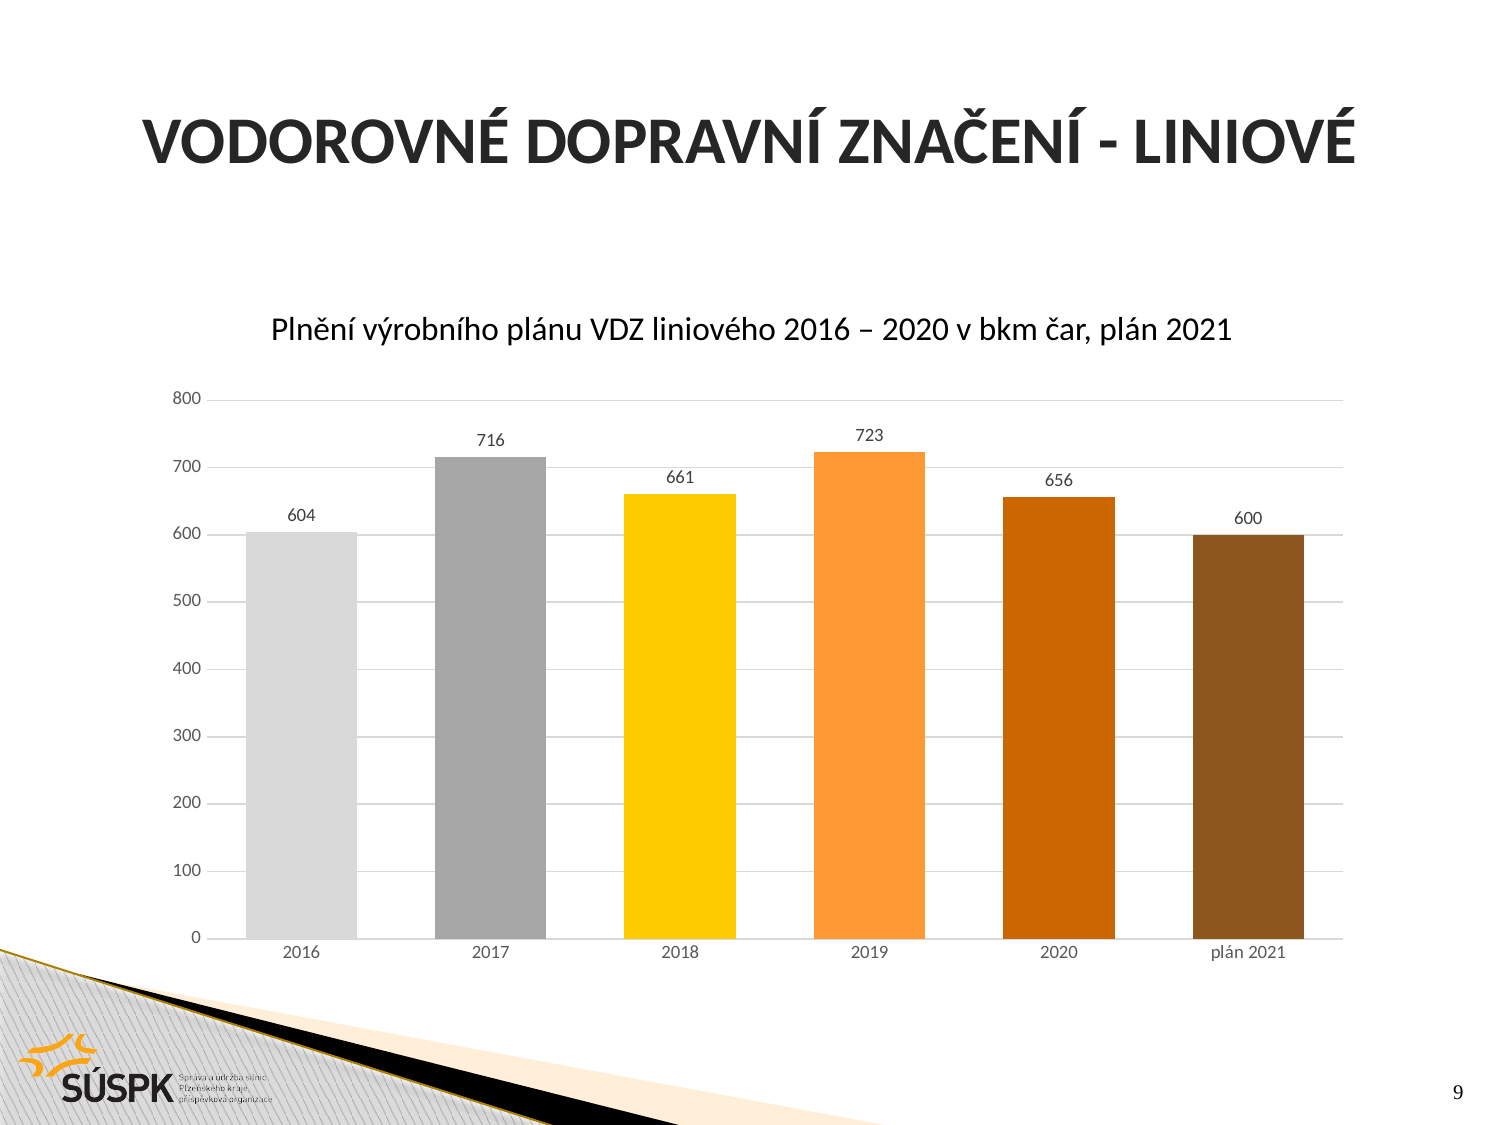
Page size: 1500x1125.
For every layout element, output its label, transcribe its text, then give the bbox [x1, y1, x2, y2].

table_header Plnění výrobního plánu VDZ liniového 2016 – 2020 v bkm čar, plán 2021 [271, 295, 1334, 348]
picture [17, 1034, 272, 1104]
title VODOROVNÉ DOPRAVNÍ ZNAČENÍ - LINIOVÉ [75, 42, 1426, 231]
slide_number 9 [1418, 1051, 1479, 1112]
chart [147, 379, 1377, 977]
